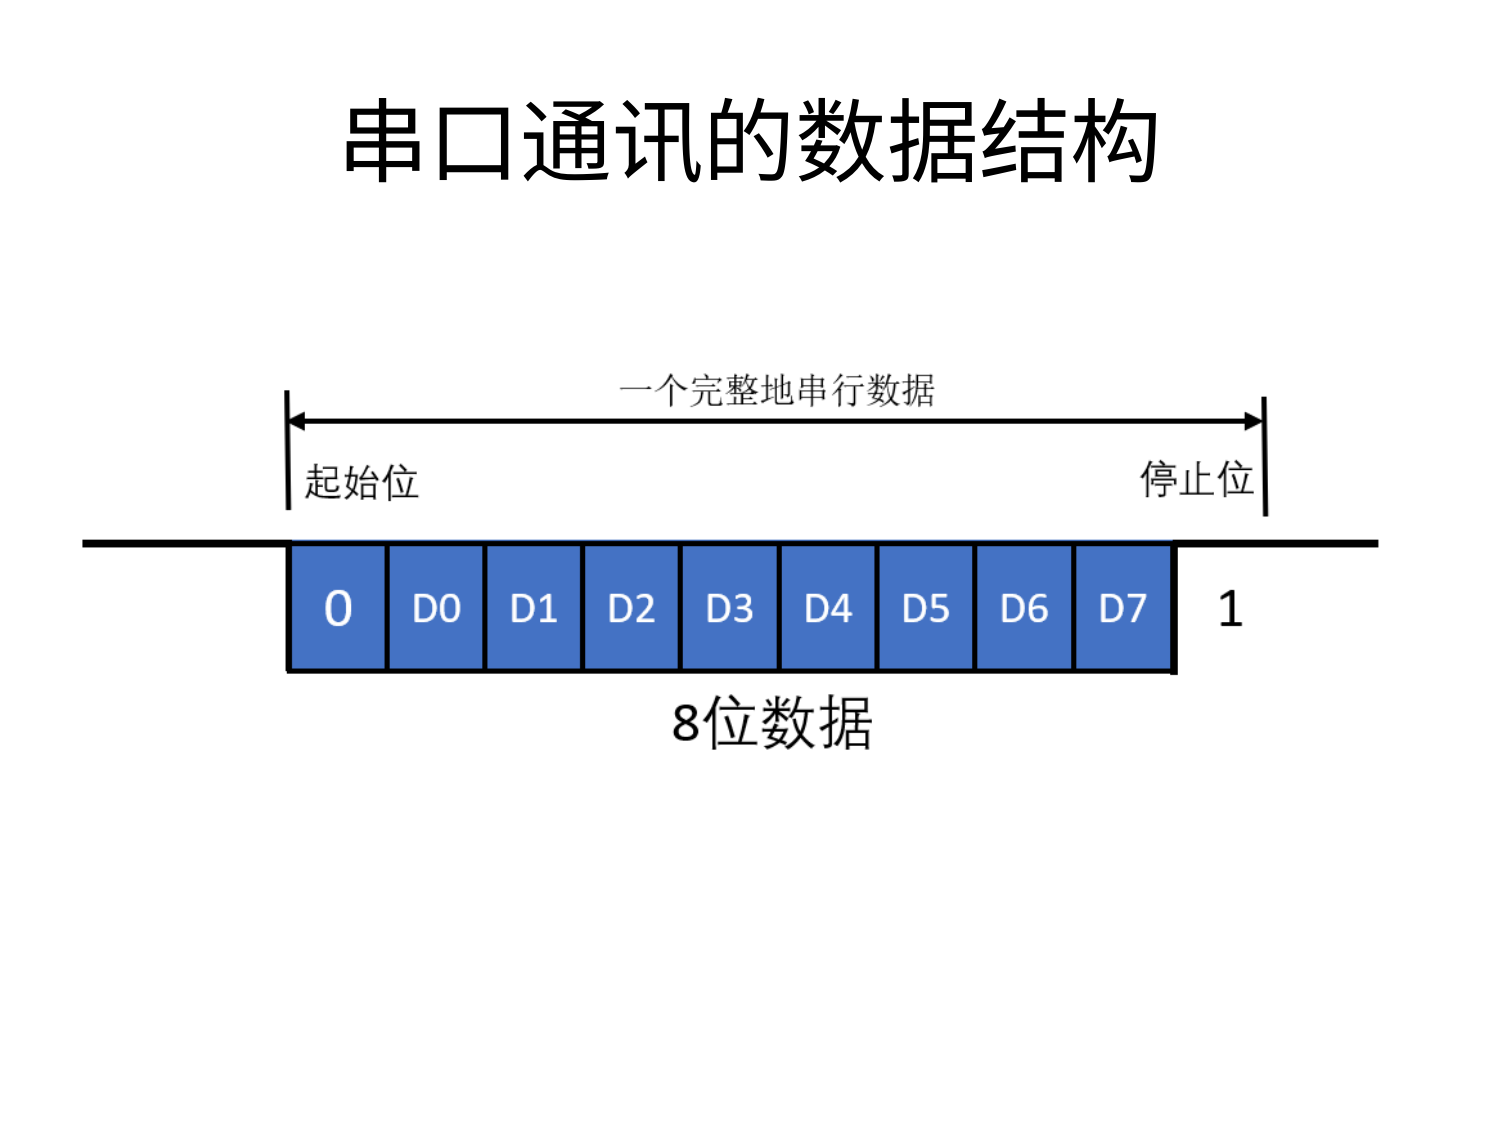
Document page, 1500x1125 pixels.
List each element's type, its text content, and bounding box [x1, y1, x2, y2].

title 串口通讯的数据结构 [74, 44, 1426, 233]
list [52, 326, 1403, 764]
